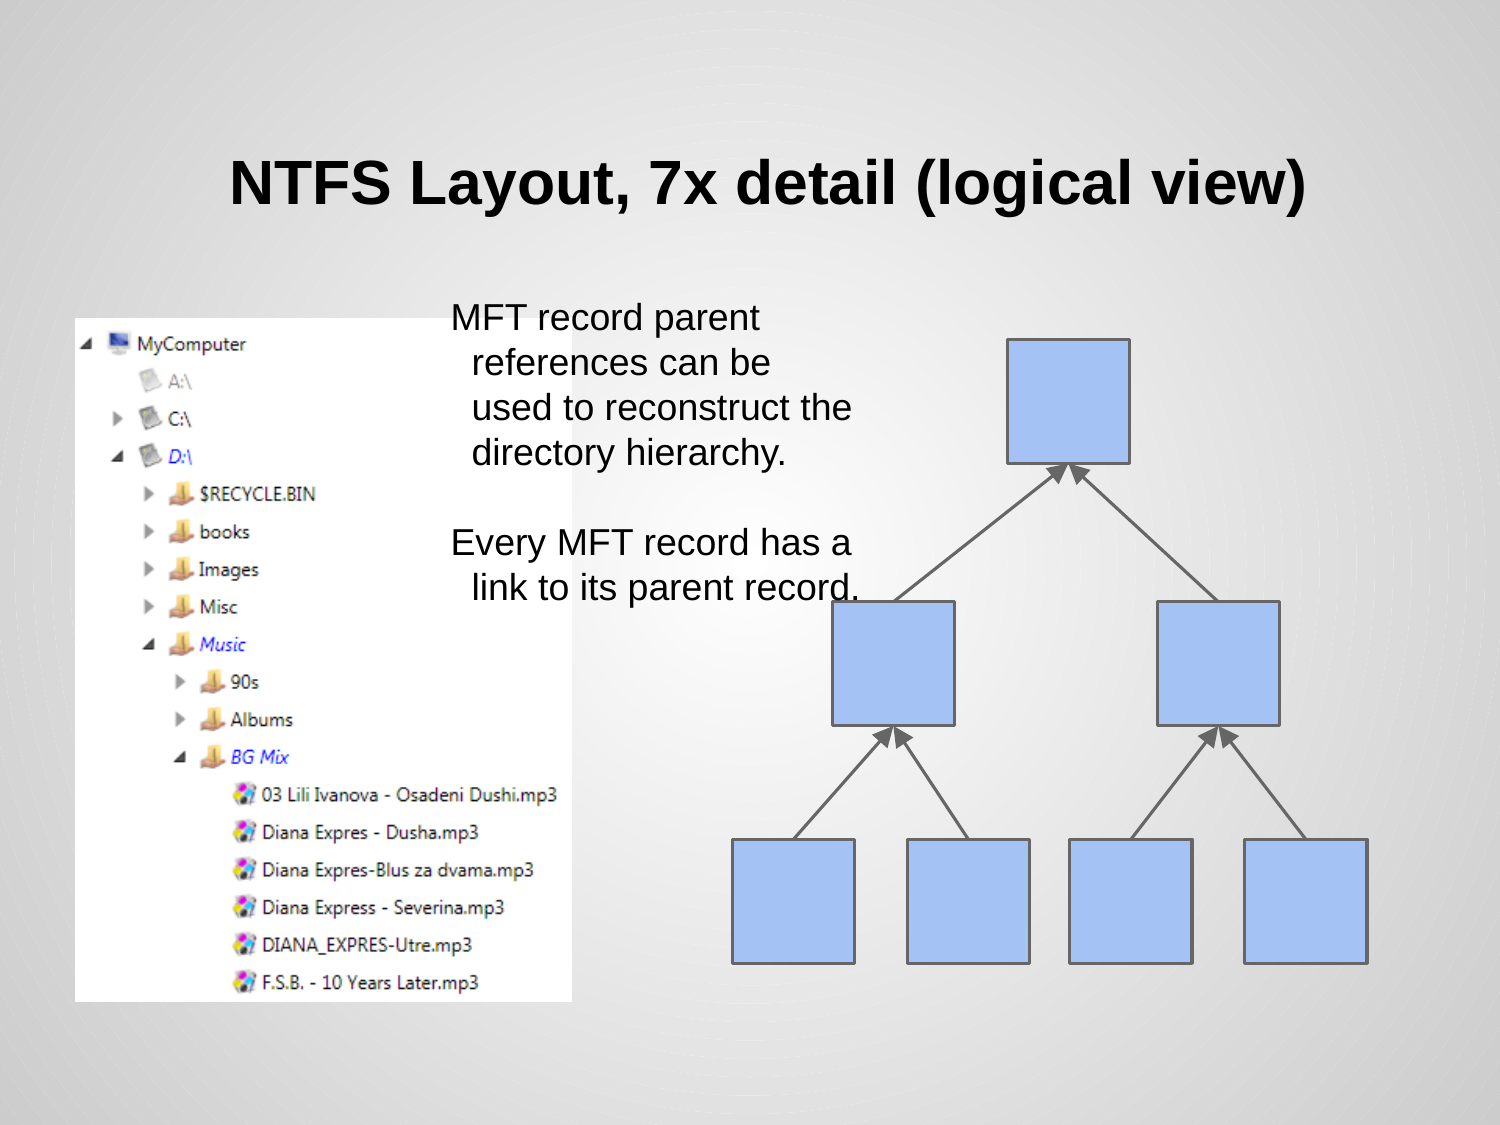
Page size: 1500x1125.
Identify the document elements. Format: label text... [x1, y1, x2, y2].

text_box MFT record parent references can be used to reconstruct the directory hierarchy. Every MFT record has a link to its parent record. [435, 278, 984, 695]
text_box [1218, 725, 1307, 840]
text_box [1244, 839, 1368, 964]
text_box [907, 839, 1030, 964]
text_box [1130, 725, 1217, 840]
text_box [893, 725, 969, 840]
text_box [1007, 339, 1130, 461]
text_box [732, 839, 855, 964]
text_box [893, 463, 1066, 603]
text_box [1157, 601, 1280, 724]
text_box [1069, 839, 1193, 964]
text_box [1068, 463, 1219, 603]
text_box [793, 725, 892, 840]
picture [74, 318, 573, 1002]
text_box [832, 695, 955, 724]
title NTFS Layout, 7x detail (logical view) [75, 45, 1425, 233]
